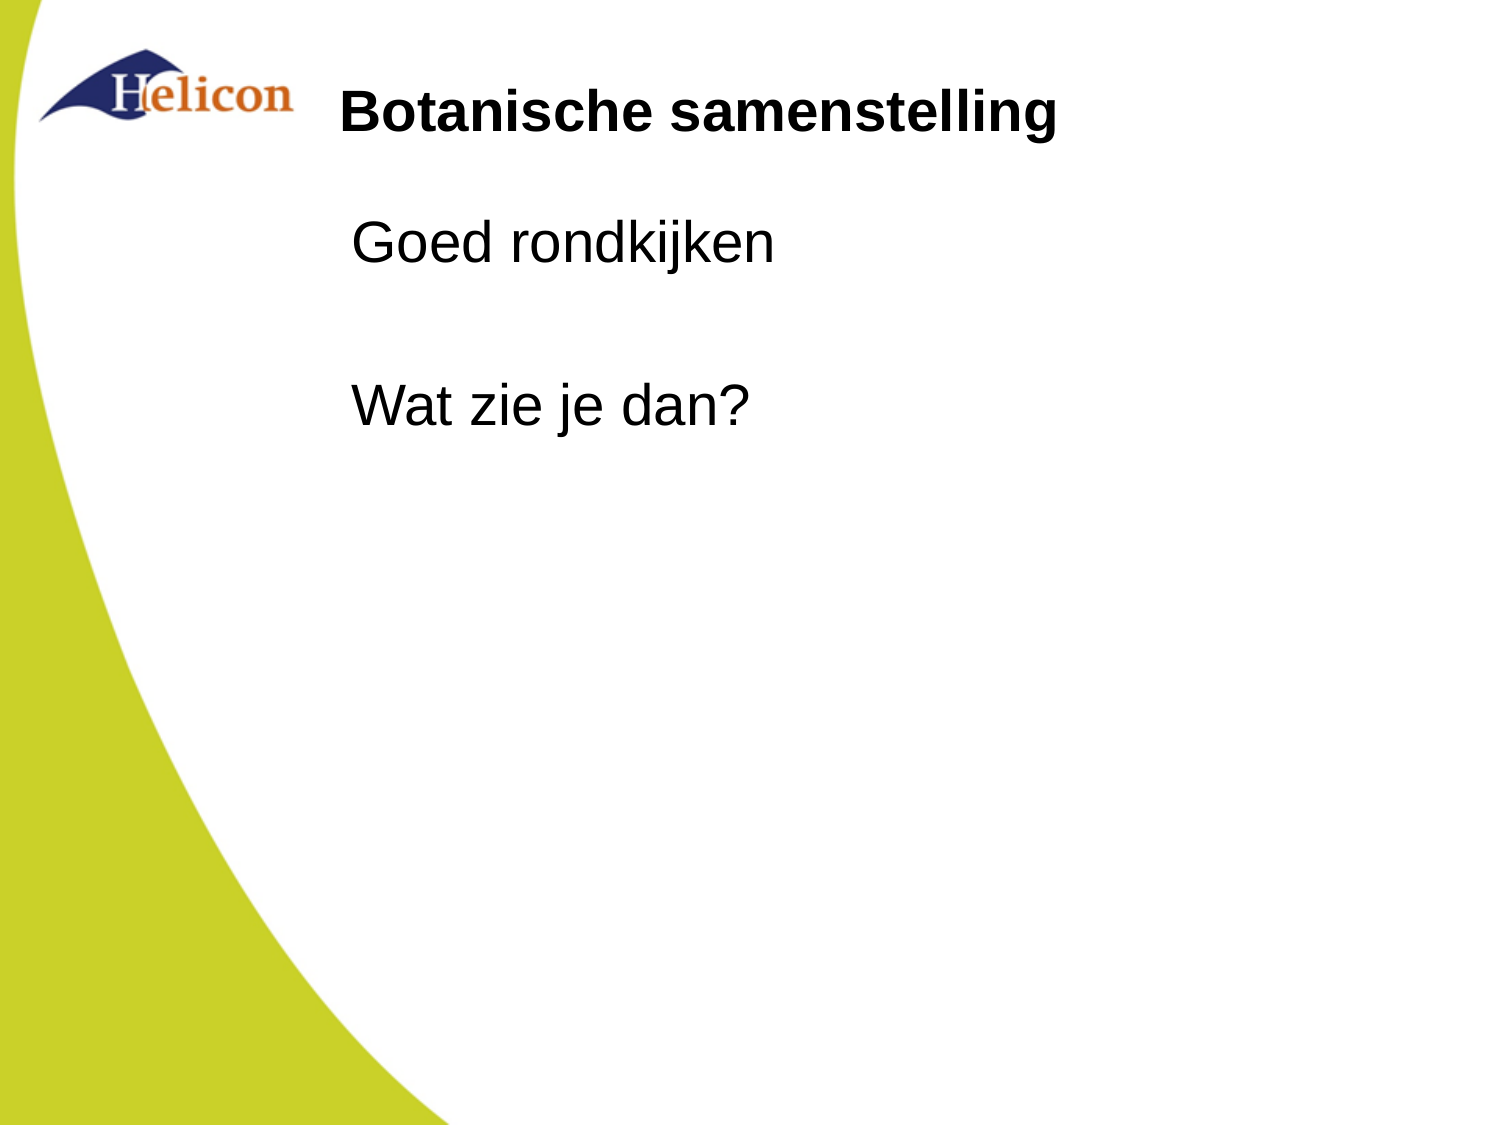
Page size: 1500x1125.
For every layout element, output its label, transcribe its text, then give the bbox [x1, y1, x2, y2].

picture [0, 0, 1500, 1125]
list Goed rondkijken Wat zie je dan? [336, 196, 1425, 1005]
title Botanische samenstelling [324, 54, 1415, 161]
